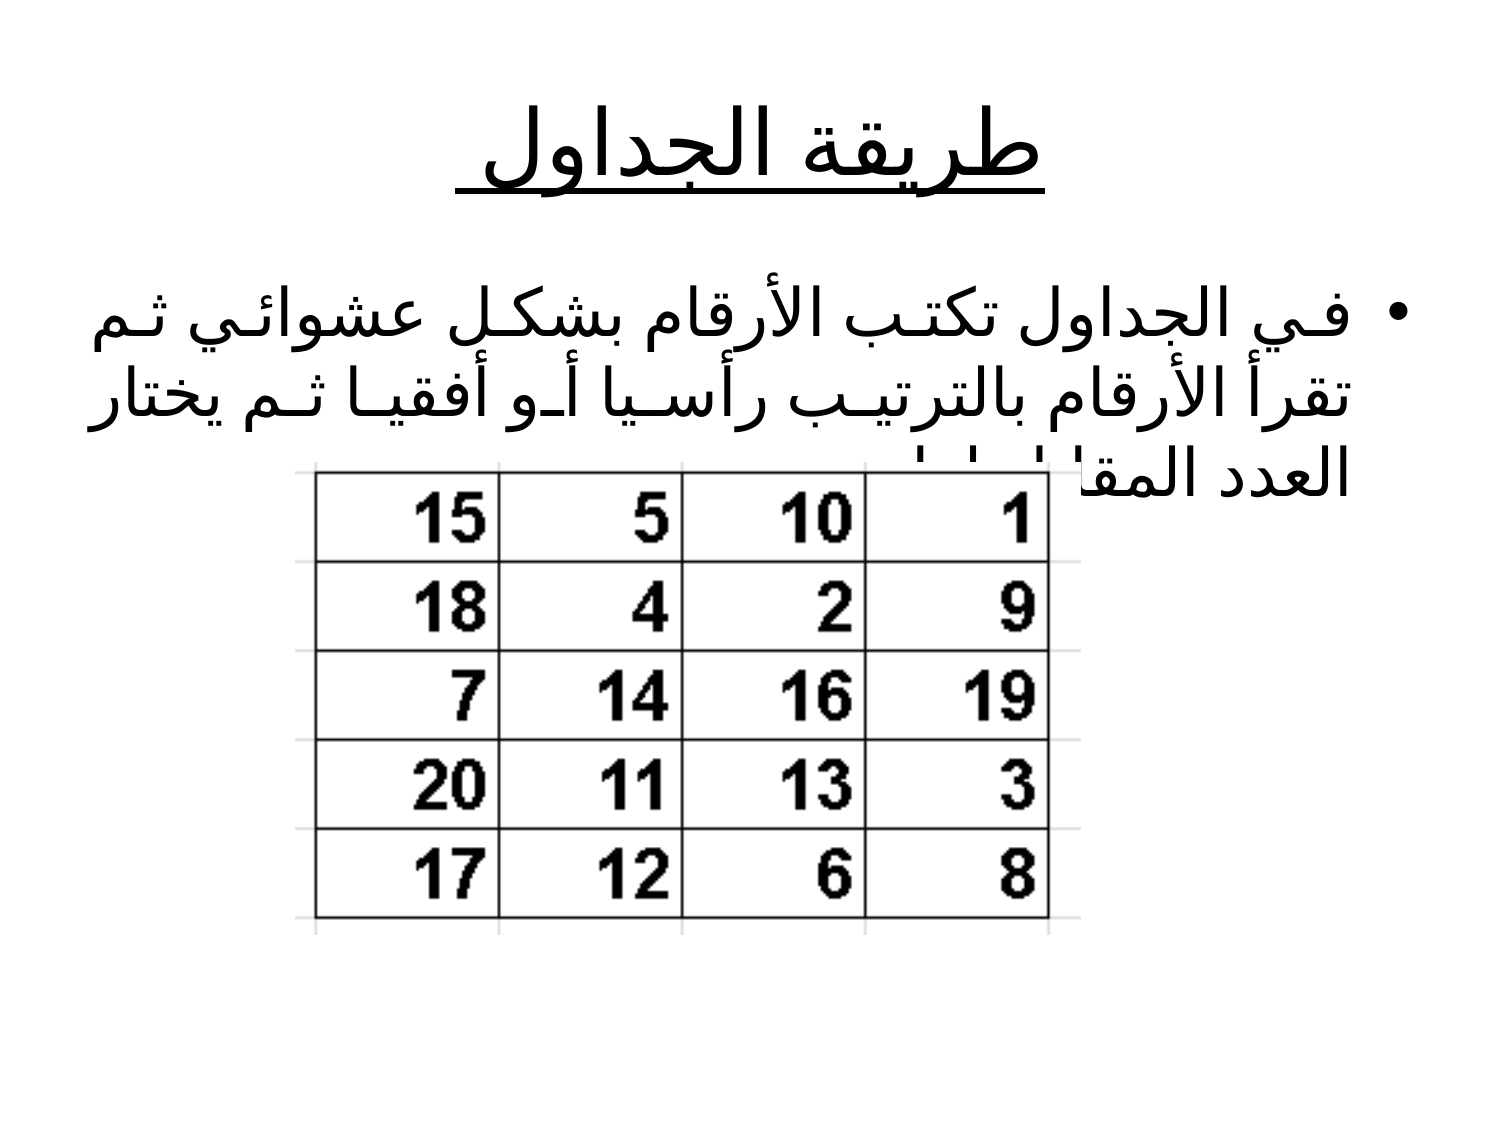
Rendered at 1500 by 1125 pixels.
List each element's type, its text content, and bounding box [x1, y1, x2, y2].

title طريقة الجداول [75, 45, 1425, 233]
list في الجداول تكتب الأرقام بشكل عشوائي ثم تقرأ الأرقام بالترتيب رأسيا أو أفقيا ثم يختار العدد المقابل لها . [75, 262, 1425, 1005]
picture [294, 462, 1081, 936]
